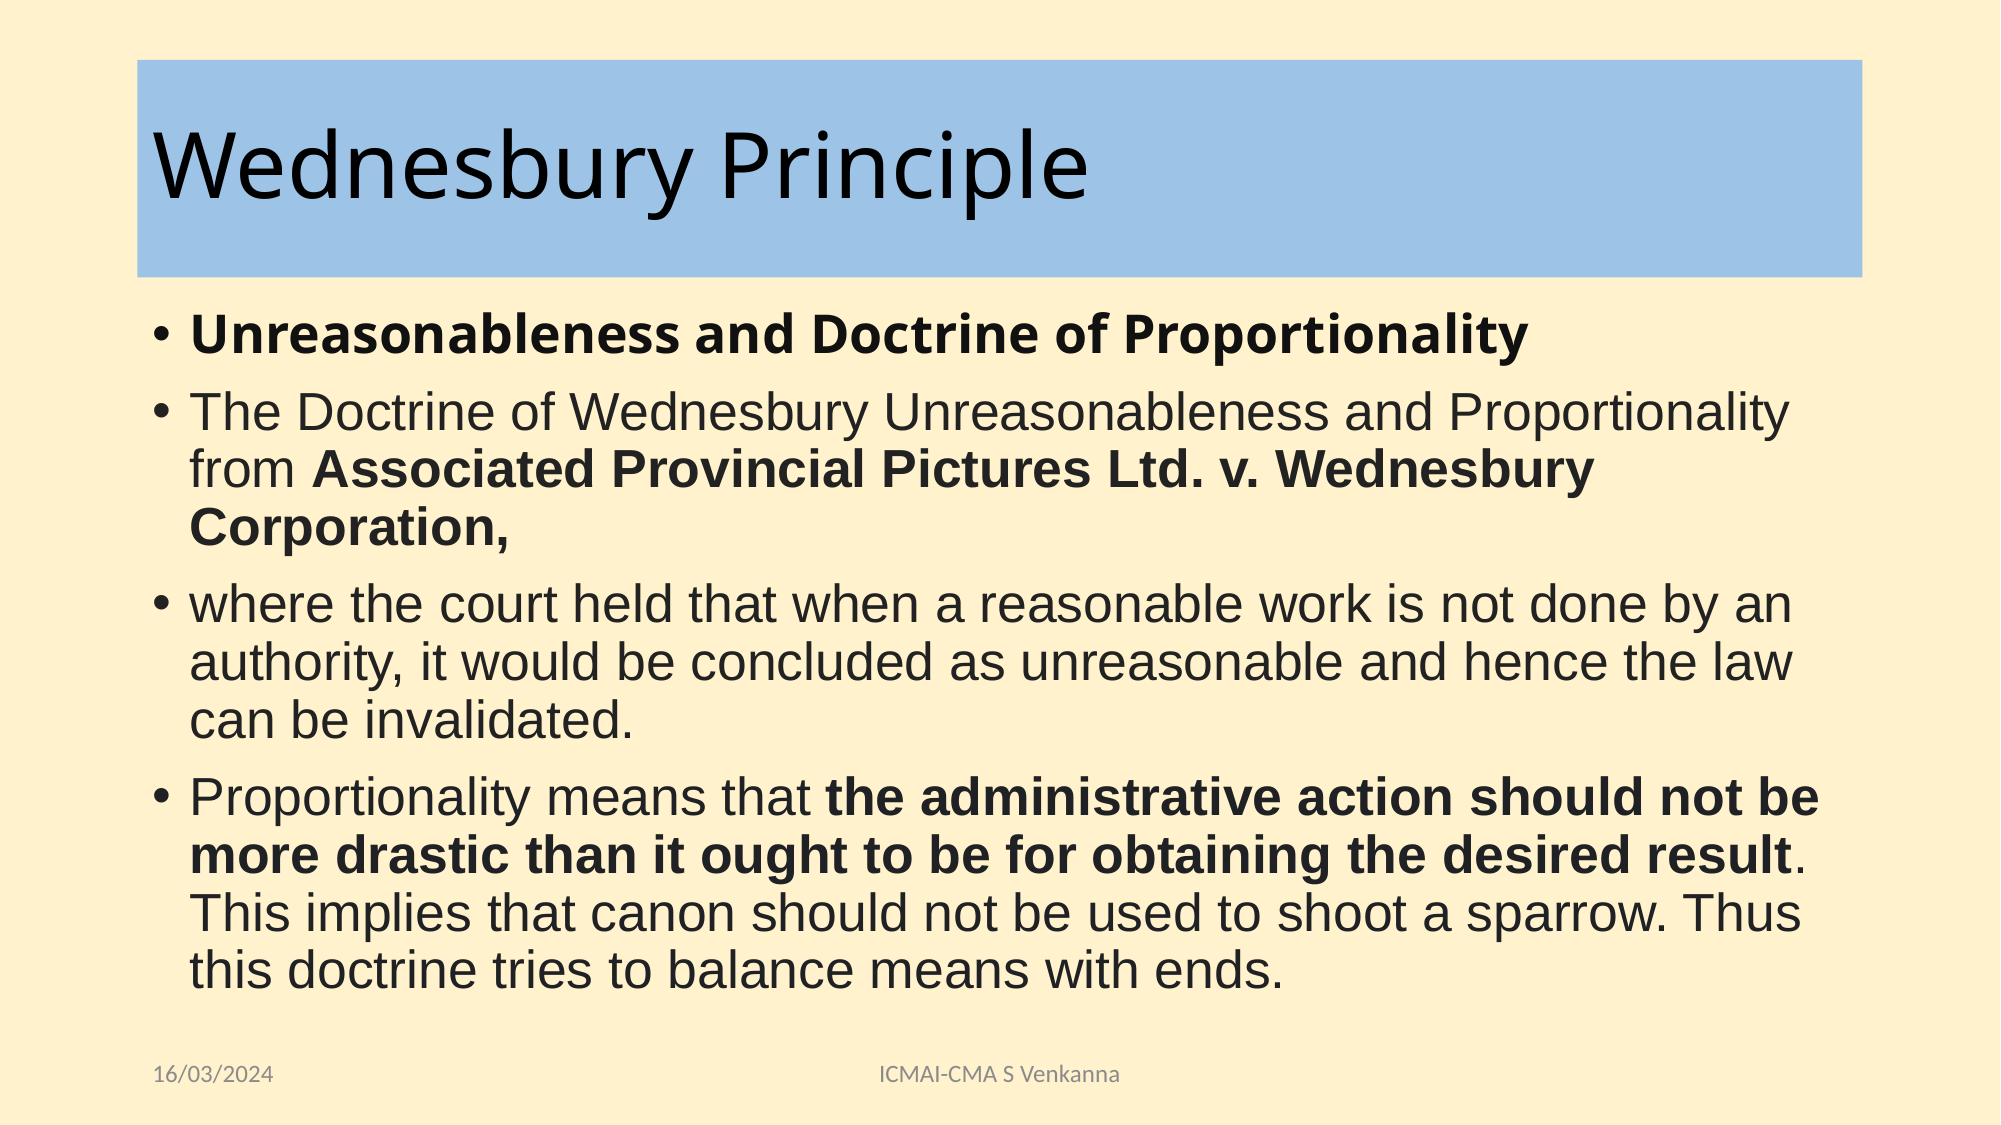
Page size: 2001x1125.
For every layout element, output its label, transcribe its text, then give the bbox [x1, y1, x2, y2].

title Wednesbury Principle [137, 59, 1863, 278]
list Unreasonableness and Doctrine of Proportionality The Doctrine of Wednesbury Unreasonableness and Proportionality from Associated Provincial Pictures Ltd. v. Wednesbury Corporation, where the court held that when a reasonable work is not done by an authority, it would be concluded as unreasonable and hence the law can be invalidated. Proportionality means that the administrative action should not be more drastic than it ought to be for obtaining the desired result. This implies that canon should not be used to shoot a sparrow. Thus this doctrine tries to balance means with ends. [137, 299, 1863, 1014]
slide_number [137, 1042, 588, 1103]
footer ICMAI-CMA S Venkanna [662, 1042, 1338, 1103]
